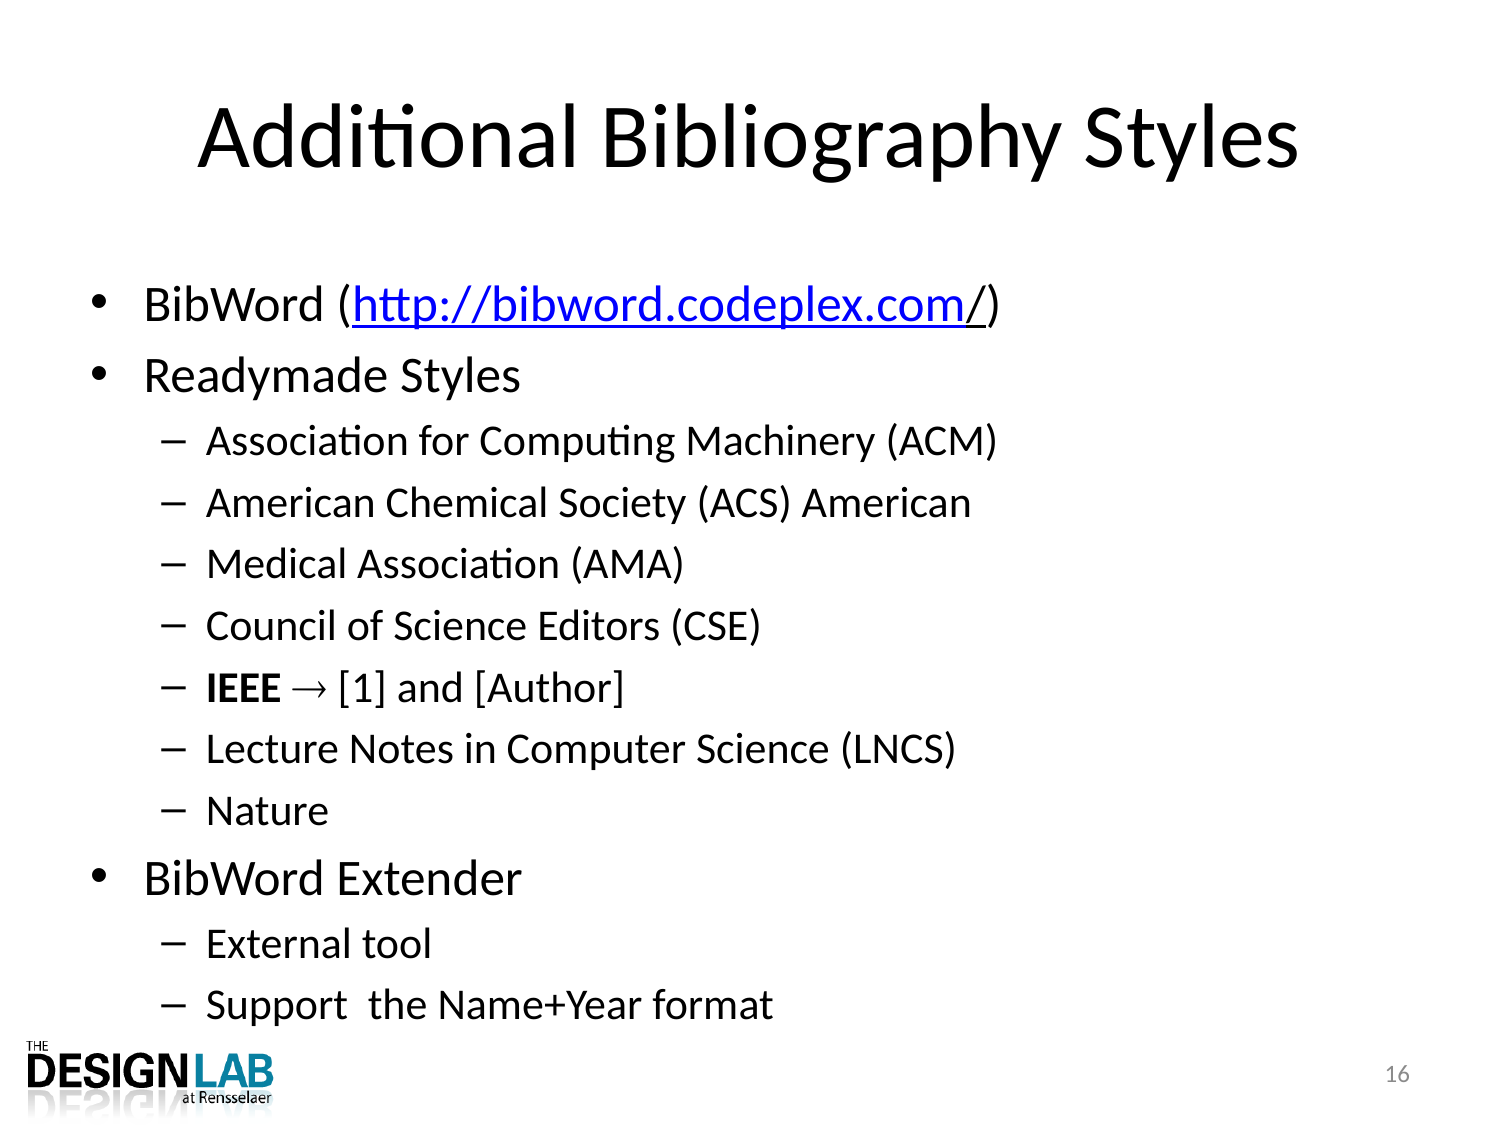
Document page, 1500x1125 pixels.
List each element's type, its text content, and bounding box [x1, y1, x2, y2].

title Additional Bibliography Styles [75, 37, 1425, 225]
list BibWord (http://bibword.codeplex.com/) Readymade Styles Association for Computing Machinery (ACM) American Chemical Society (ACS) American Medical Association (AMA) Council of Science Editors (CSE) IEEE  [1] and [Author] Lecture Notes in Computer Science (LNCS) Nature BibWord Extender External tool Support the Name+Year format [75, 262, 1425, 1038]
picture [24, 1037, 275, 1125]
slide_number 16 [1074, 1042, 1425, 1103]
